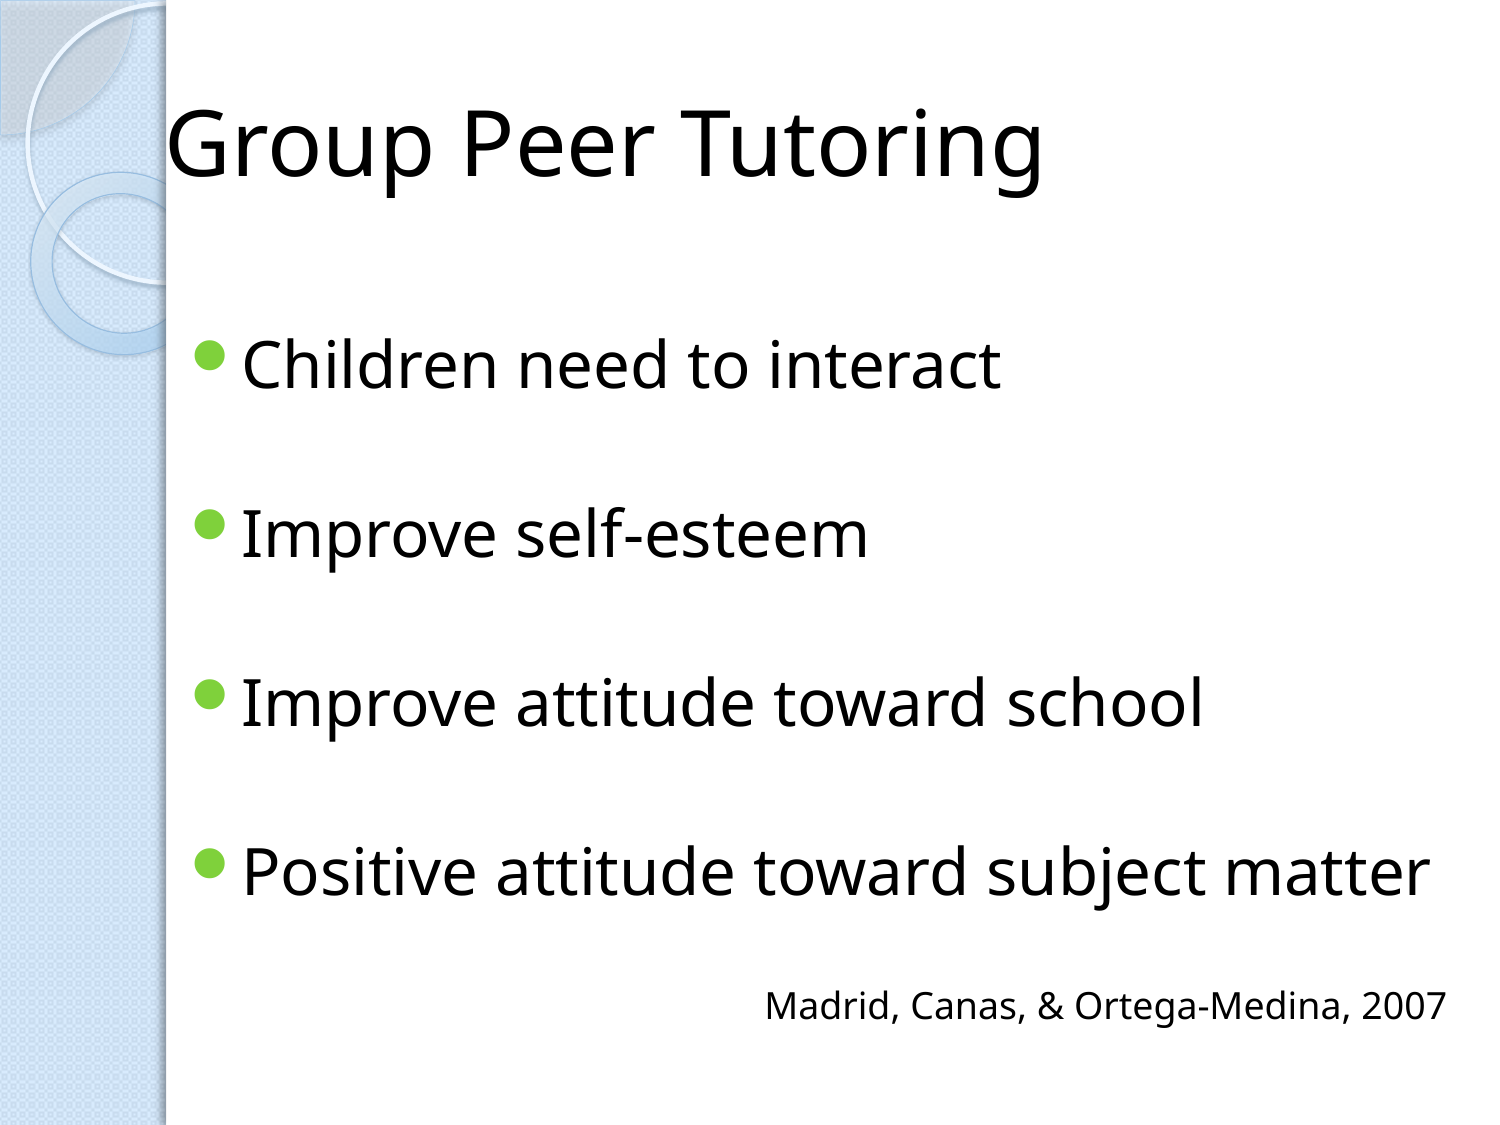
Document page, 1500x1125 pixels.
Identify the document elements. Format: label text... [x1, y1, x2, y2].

list Children need to interact Improve self-esteem Improve attitude toward school Positive attitude toward subject matter [162, 237, 1500, 920]
text_box Madrid, Canas, & Ortega-Medina, 2007 [512, 974, 1463, 1035]
title Group Peer Tutoring [150, 46, 1380, 234]
